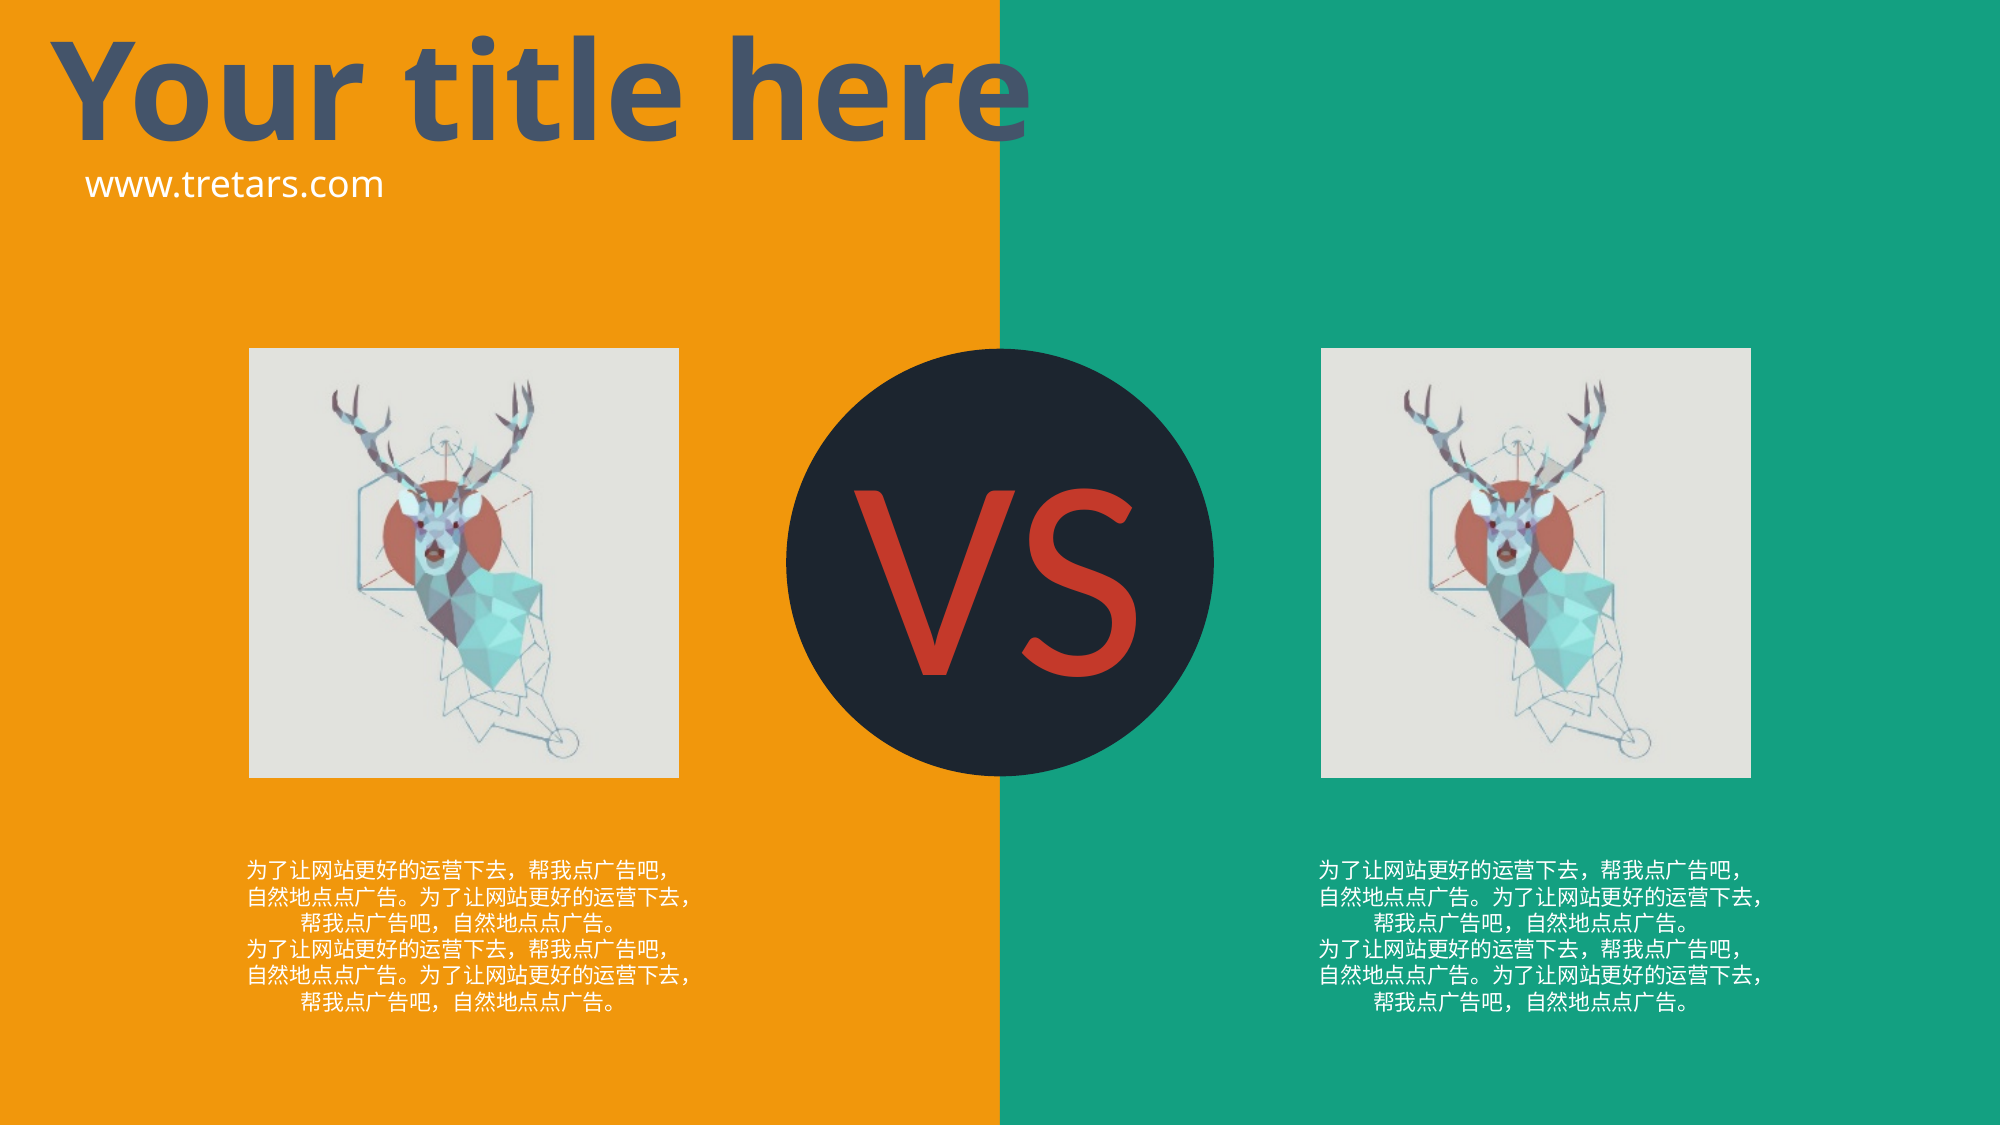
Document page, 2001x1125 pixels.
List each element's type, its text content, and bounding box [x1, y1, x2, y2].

text_box 为了让网站更好的运营下去，帮我点广告吧，自然地点点广告。为了让网站更好的运营下去，帮我点广告吧，自然地点点广告。 为了让网站更好的运营下去，帮我点广告吧，自然地点点广告。为了让网站更好的运营下去，帮我点广告吧，自然地点点广告。 [224, 849, 703, 1022]
text_box VS [838, 380, 1162, 741]
picture [1321, 348, 1751, 778]
text_box [785, 421, 838, 704]
text_box [1162, 421, 1215, 704]
text_box www.tretars.com [70, 152, 401, 213]
text_box [886, 347, 1114, 380]
text_box 为了让网站更好的运营下去，帮我点广告吧，自然地点点广告。为了让网站更好的运营下去，帮我点广告吧，自然地点点广告。 为了让网站更好的运营下去，帮我点广告吧，自然地点点广告。为了让网站更好的运营下去，帮我点广告吧，自然地点点广告。 [1296, 849, 1776, 1022]
text_box [0, 0, 999, 1125]
text_box [999, 0, 2000, 1125]
text_box Your title here [35, 0, 1051, 175]
text_box [880, 741, 1120, 778]
picture [249, 348, 679, 778]
